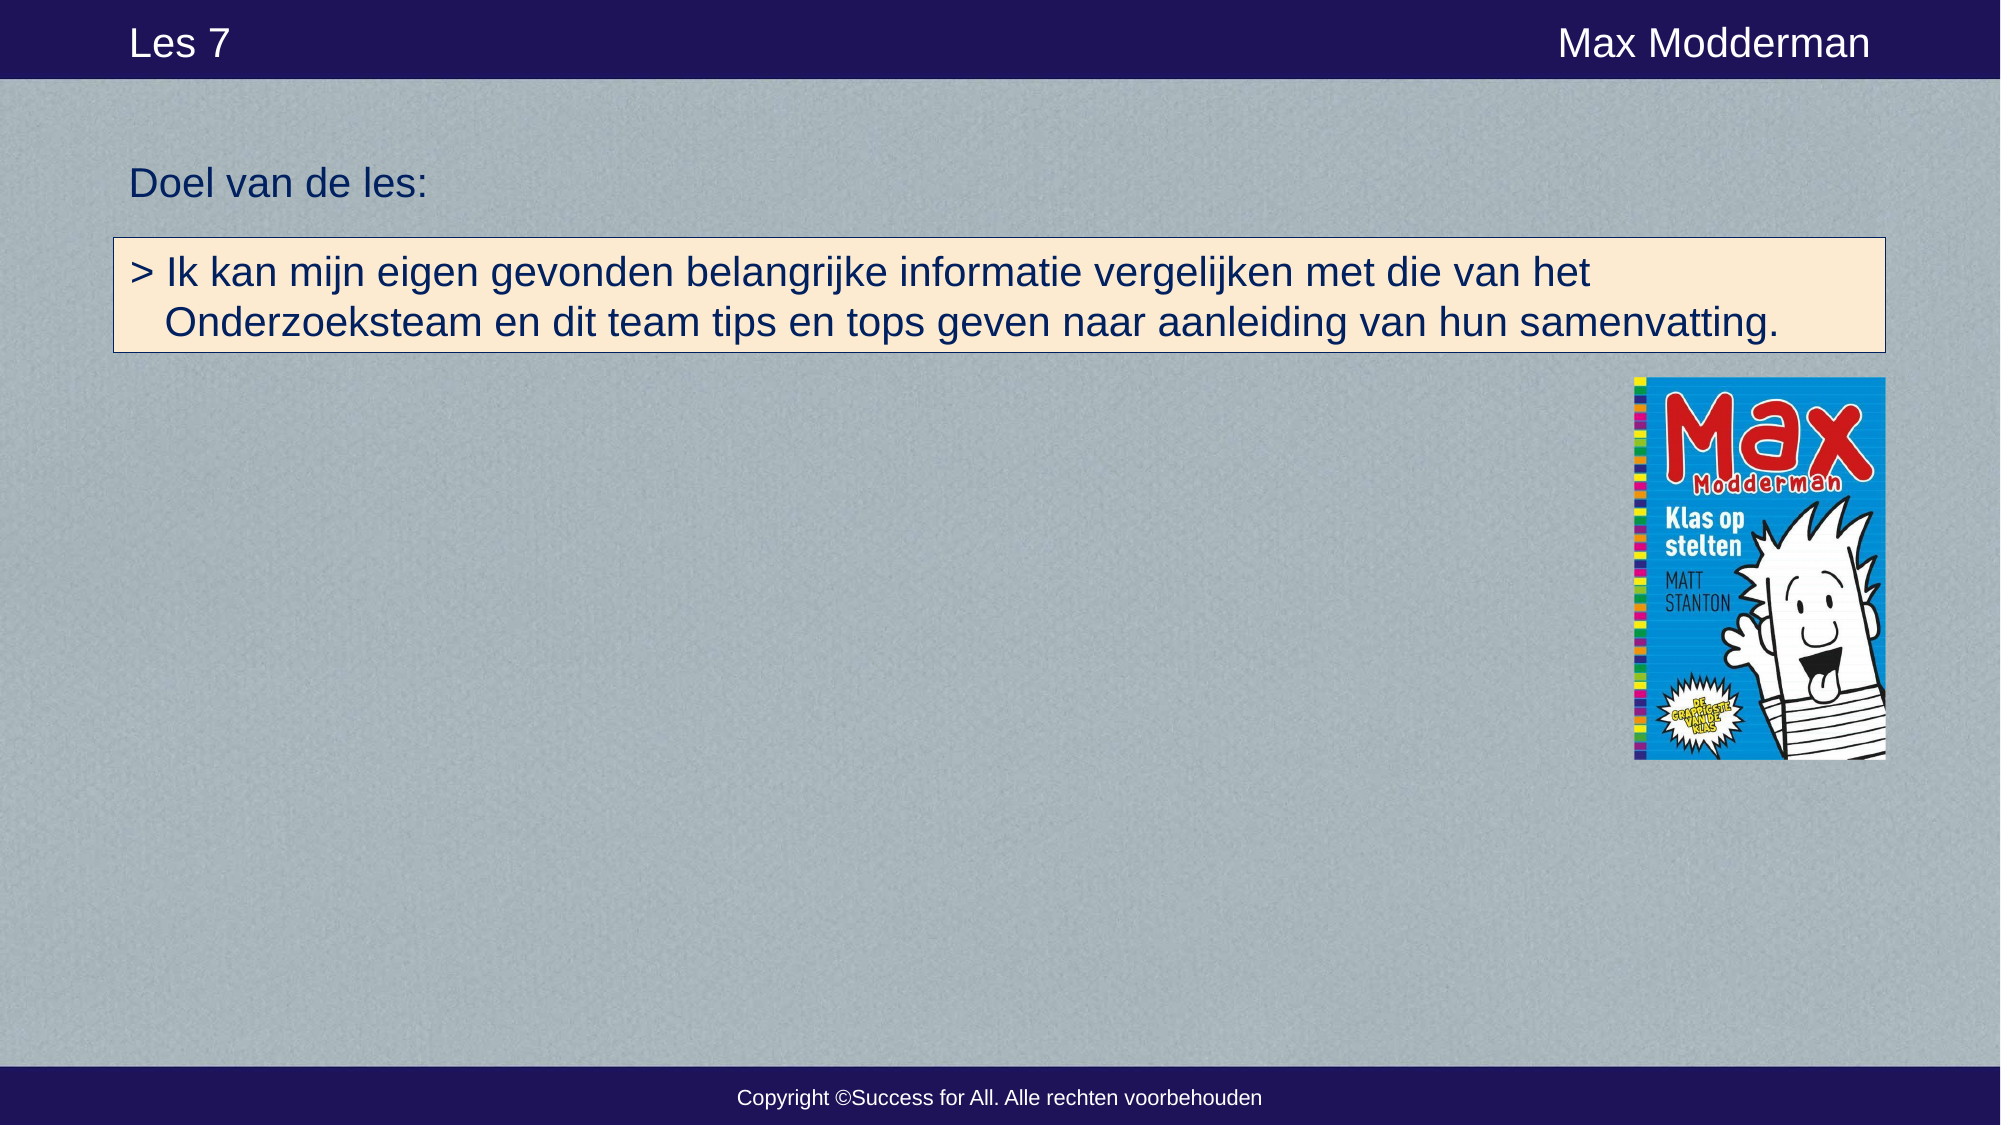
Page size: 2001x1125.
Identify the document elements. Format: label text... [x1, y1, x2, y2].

text_box > Ik kan mijn eigen gevonden belangrijke informatie vergelijken met die van het Onderzoeksteam en dit team tips en tops geven naar aanleiding van hun samenvatting. [113, 237, 1886, 353]
text_box Doel van de les: [113, 148, 1635, 214]
picture [0, 0, 2001, 1125]
text_box Max Modderman [999, 8, 1886, 123]
text_box Les 7 [114, 8, 354, 73]
text_box Copyright ©Success for All. Alle rechten voorbehouden [0, 1076, 2000, 1125]
